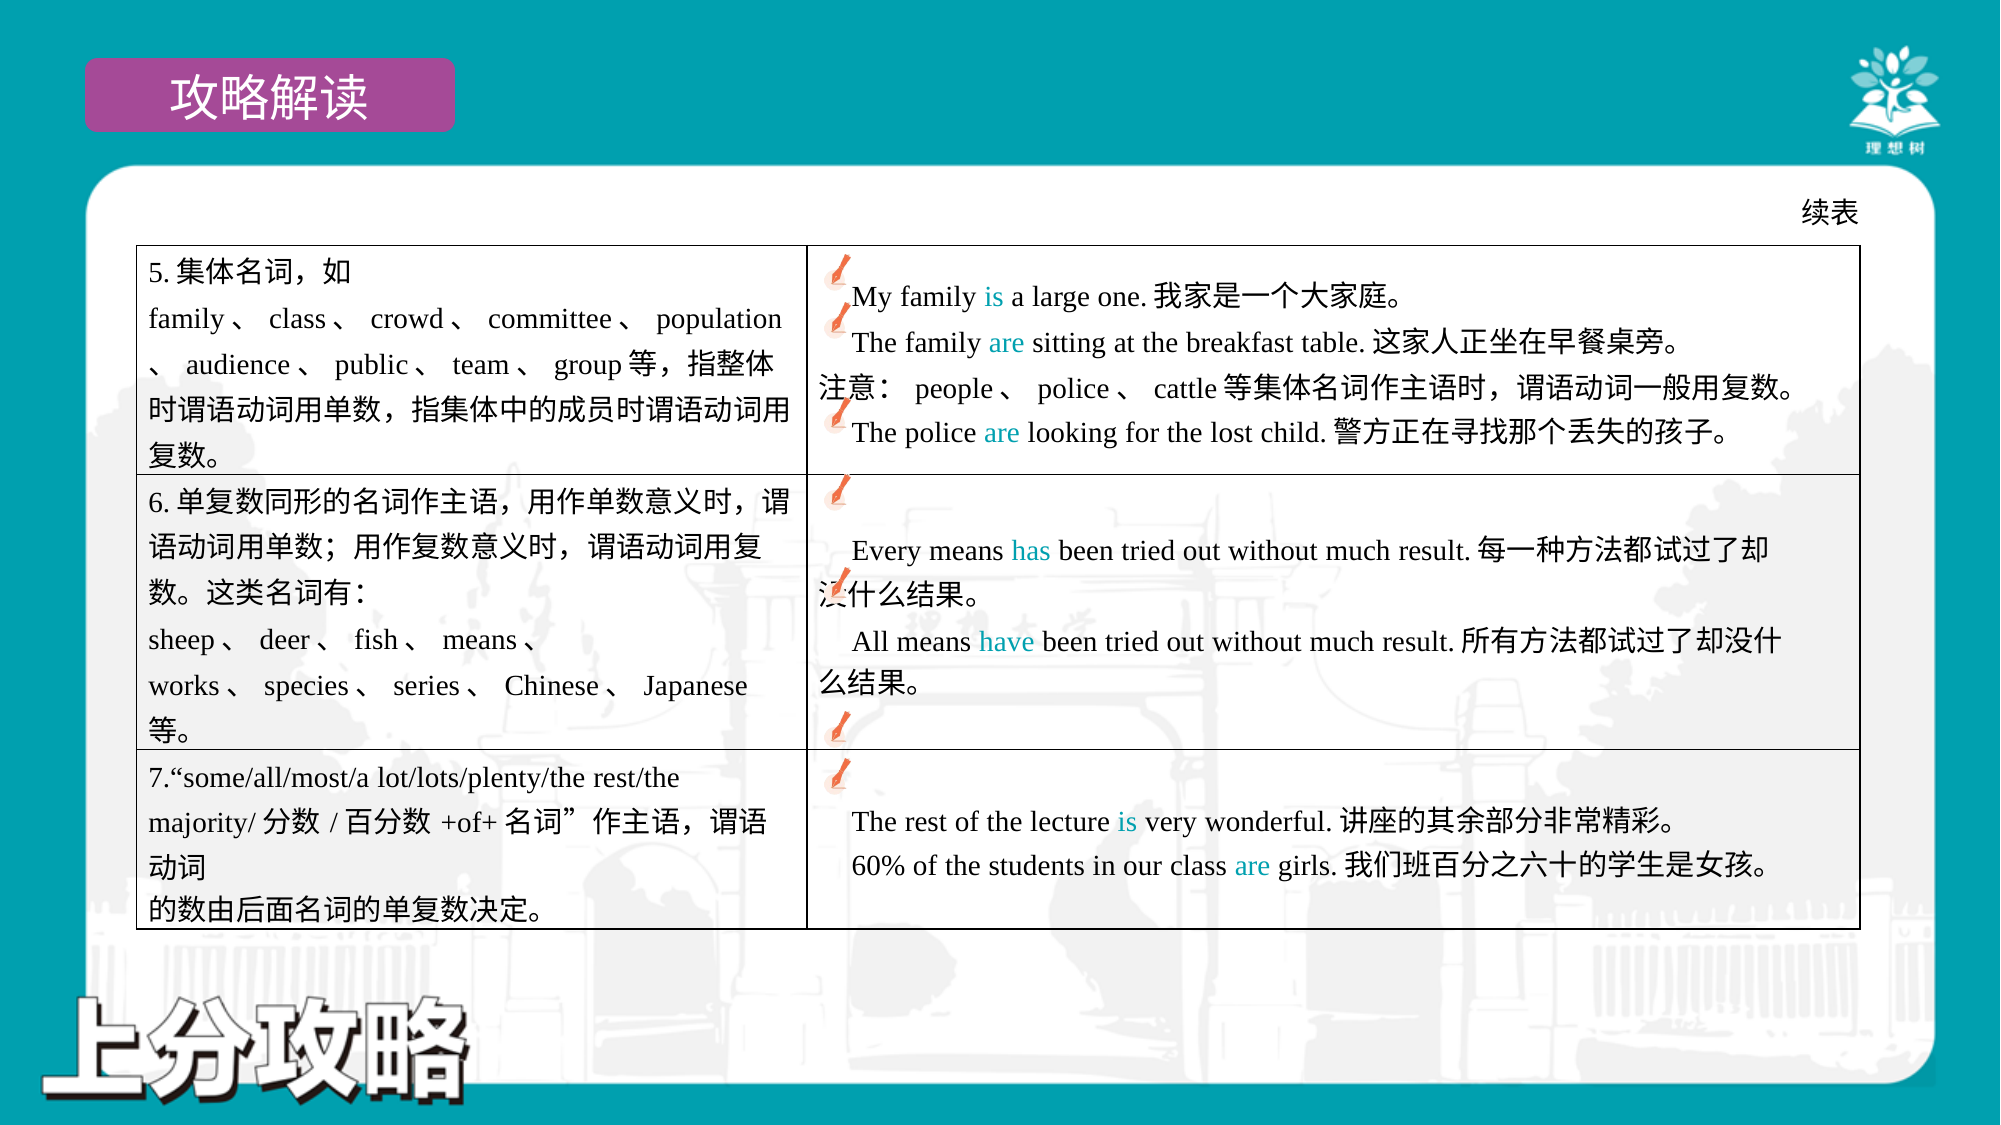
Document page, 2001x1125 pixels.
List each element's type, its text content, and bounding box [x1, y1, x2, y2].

table_cell 6.单复数同形的名词作主语，用作单数意义时，谓 语动词用单数；用作复数意义时，谓语动词用复 数。这类名词有：sheep、deer、fish、means、 works、species、series、Chinese、Japanese等。 [137, 475, 806, 749]
text_box 续表 [1801, 176, 1860, 229]
table_cell ____Every means has been tried out without much result.每一种方法都试过了却 没什么结果。 ____All means have been tried out without much result.所有方法都试过了却没什 么结果。 [808, 475, 1859, 749]
table_cell ____The rest of the lecture is very wonderful.讲座的其余部分非常精彩。 ____60% of the students in our class are girls.我们班百分之六十的学生是女孩。 [808, 750, 1859, 928]
table_header ____My family is a large one.我家是一个大家庭。 ____The family are sitting at the breakfast table.这家人正坐在早餐桌旁。 注意：people、police、cattle等集体名词作主语时，谓语动词一般用复数。 ____The police are looking for the lost child.警方正在寻找那个丢失的孩子。 [808, 246, 1859, 474]
picture [0, 0, 2000, 1125]
table_header 5.集体名词，如family、class、crowd、committee、population、audience、public、team、group等，指整体时谓语动词用单数，指集体中的成员时谓语动词用复数。 [137, 246, 806, 474]
table_cell 7.“some/all/most/a lot/lots/plenty/the rest/the majority/分数/百分数+of+名词”作主语，谓语动词 的数由后面名词的单复数决定。 [137, 750, 806, 928]
